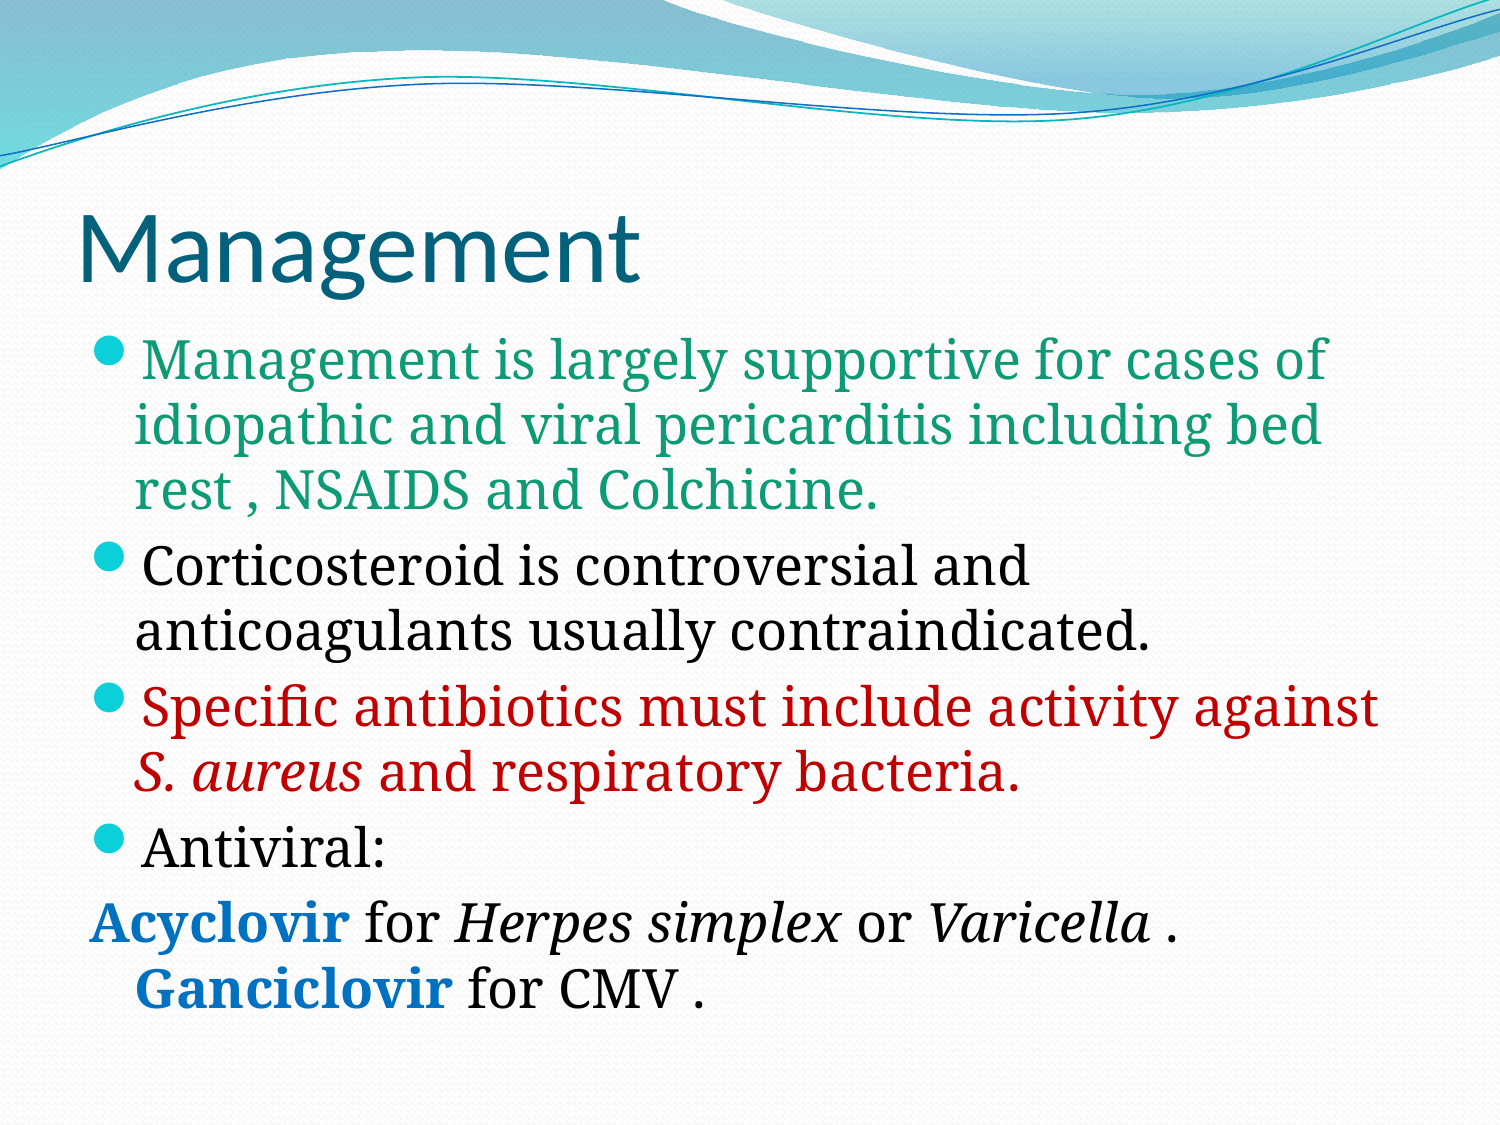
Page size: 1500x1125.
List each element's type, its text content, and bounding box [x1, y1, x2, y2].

list Management is largely supportive for cases of idiopathic and viral pericarditis including bed rest , NSAIDS and Colchicine. Corticosteroid is controversial and anticoagulants usually contraindicated. Specific antibiotics must include activity against S. aureus and respiratory bacteria. Antiviral: Acyclovir for Herpes simplex or Varicella . Ganciclovir for CMV . [75, 317, 1425, 1038]
title Management [75, 115, 1425, 303]
